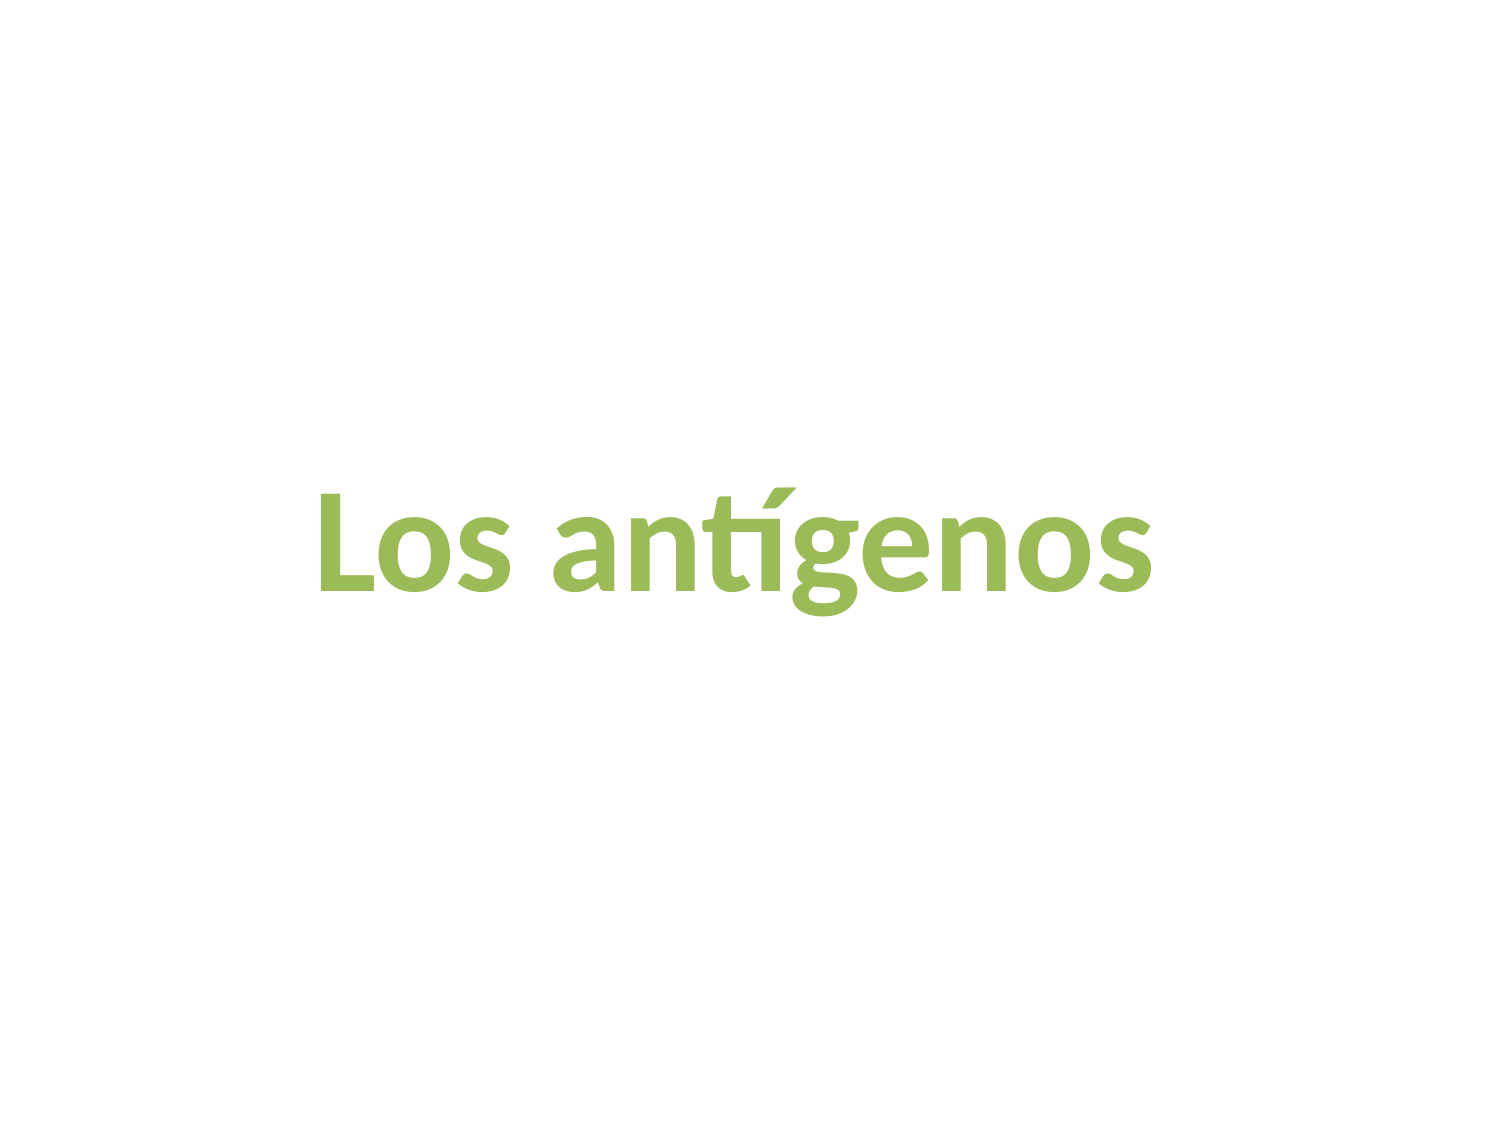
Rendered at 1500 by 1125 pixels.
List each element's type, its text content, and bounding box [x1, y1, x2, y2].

text_box Los antígenos [261, 433, 1207, 629]
